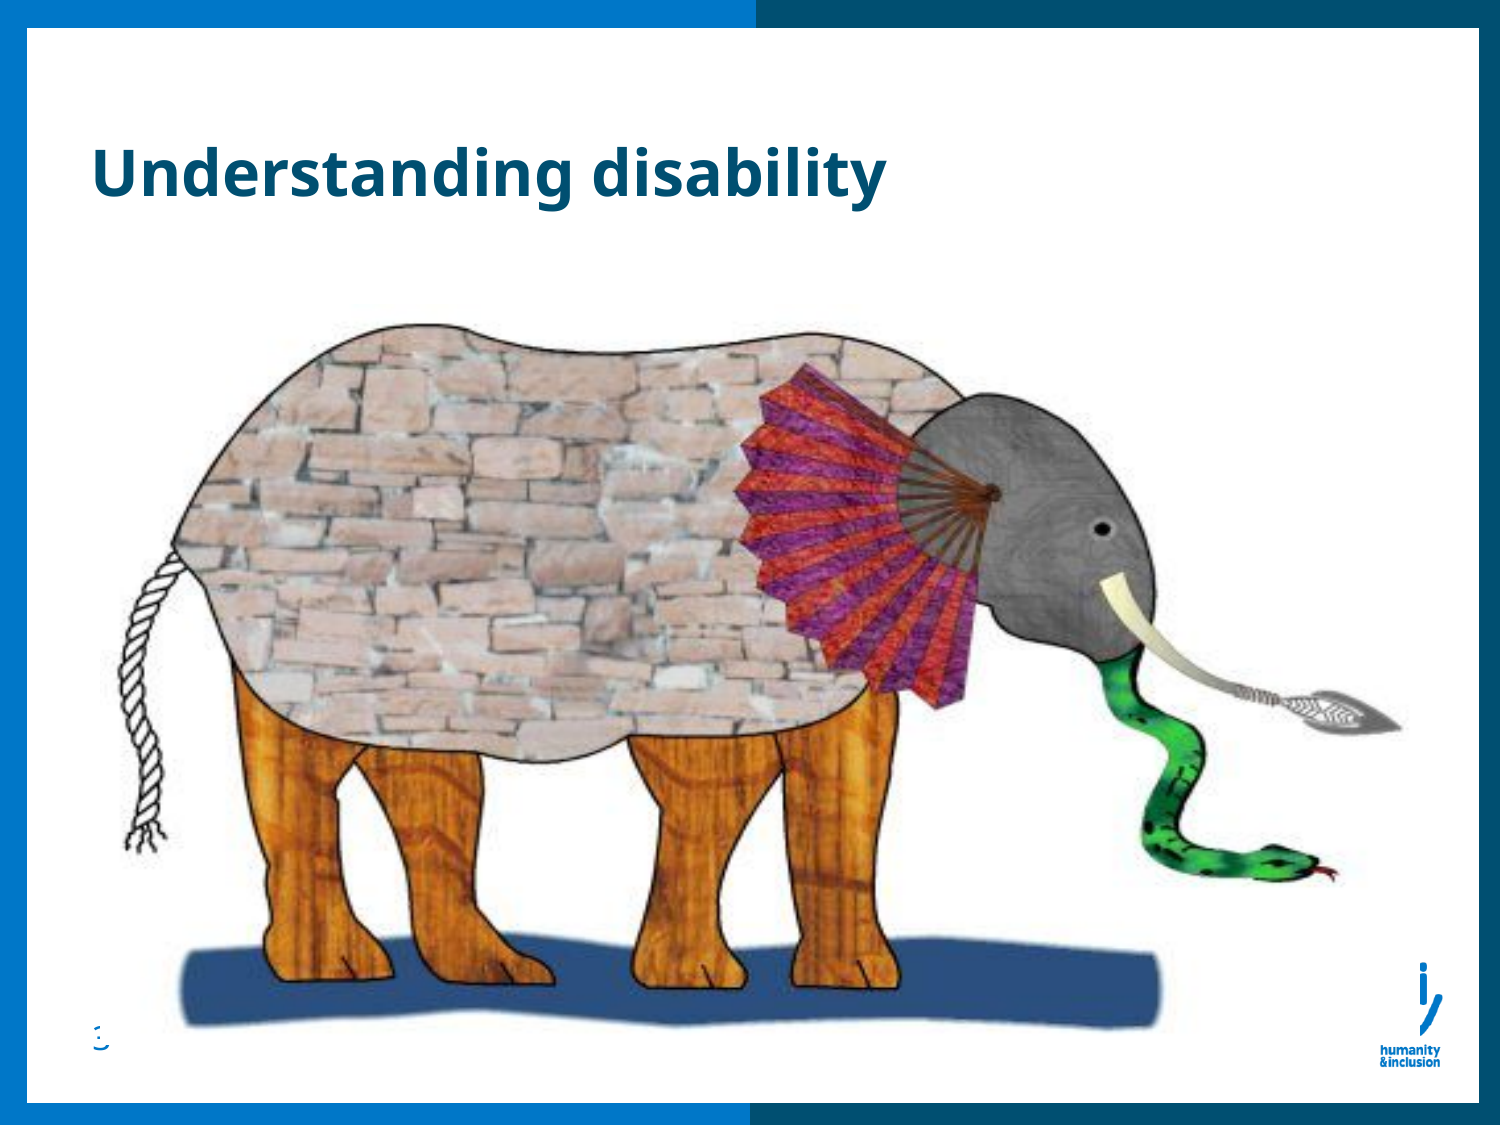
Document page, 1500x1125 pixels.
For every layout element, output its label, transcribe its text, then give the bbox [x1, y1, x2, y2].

slide_number 3 [80, 1011, 431, 1072]
picture [1369, 942, 1451, 1078]
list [100, 303, 1420, 1045]
title Understanding disability [78, 80, 1420, 262]
